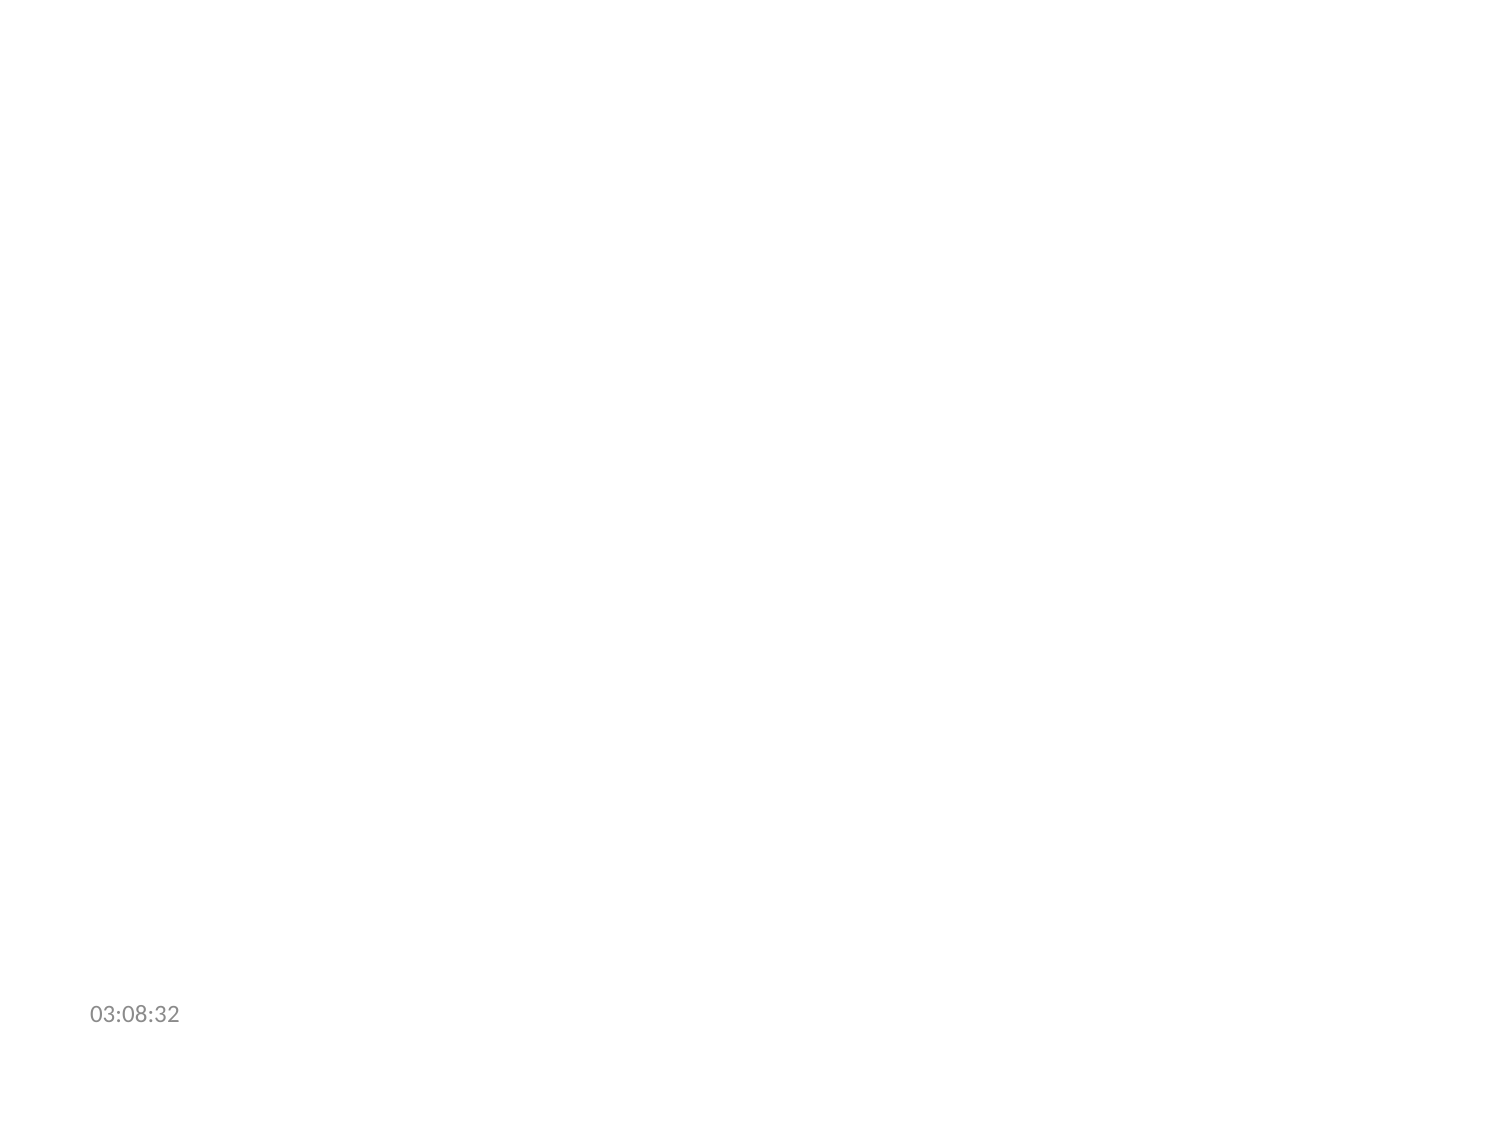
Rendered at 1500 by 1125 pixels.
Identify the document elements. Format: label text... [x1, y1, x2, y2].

text_box 15:35:09 [75, 982, 425, 1043]
